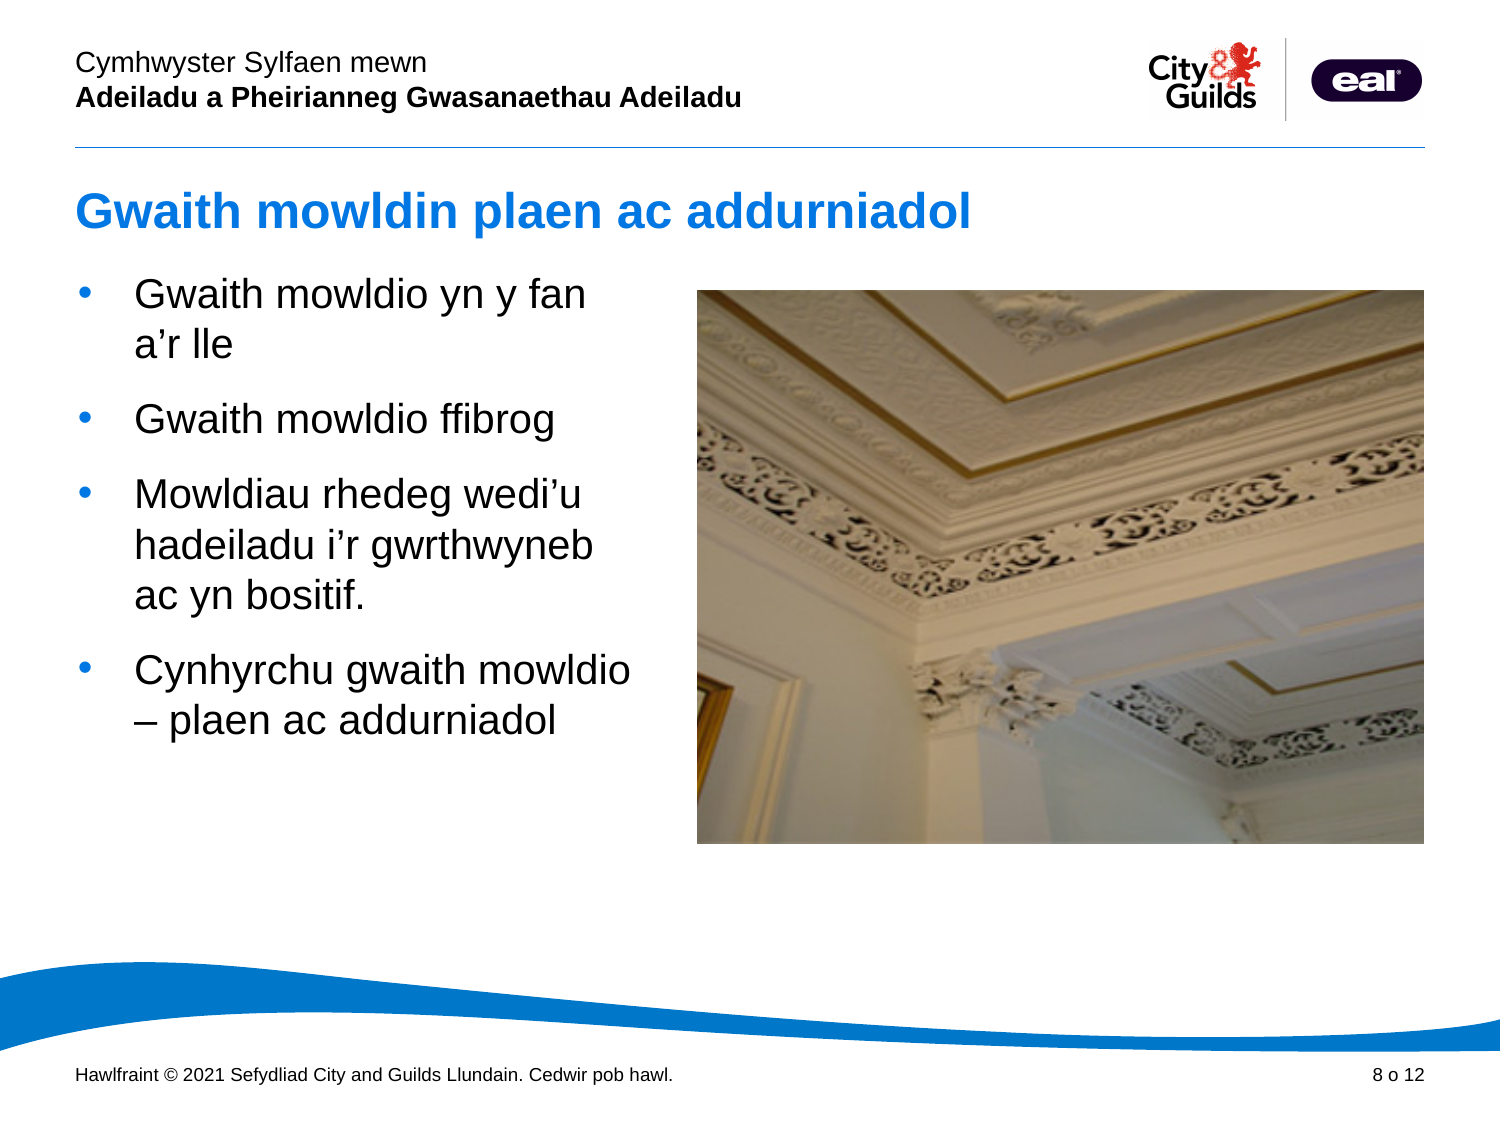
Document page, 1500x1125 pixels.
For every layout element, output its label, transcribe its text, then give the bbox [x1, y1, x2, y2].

picture [1149, 38, 1422, 121]
picture [697, 290, 1424, 844]
title Gwaith mowldin plaen ac addurniadol [74, 178, 1424, 267]
list Gwaith mowldio yn y fan a’r lle Gwaith mowldio ffibrog Mowldiau rhedeg wedi’u hadeiladu i’r gwrthwyneb ac yn bositif. Cynhyrchu gwaith mowldio – plaen ac addurniadol [77, 266, 635, 965]
